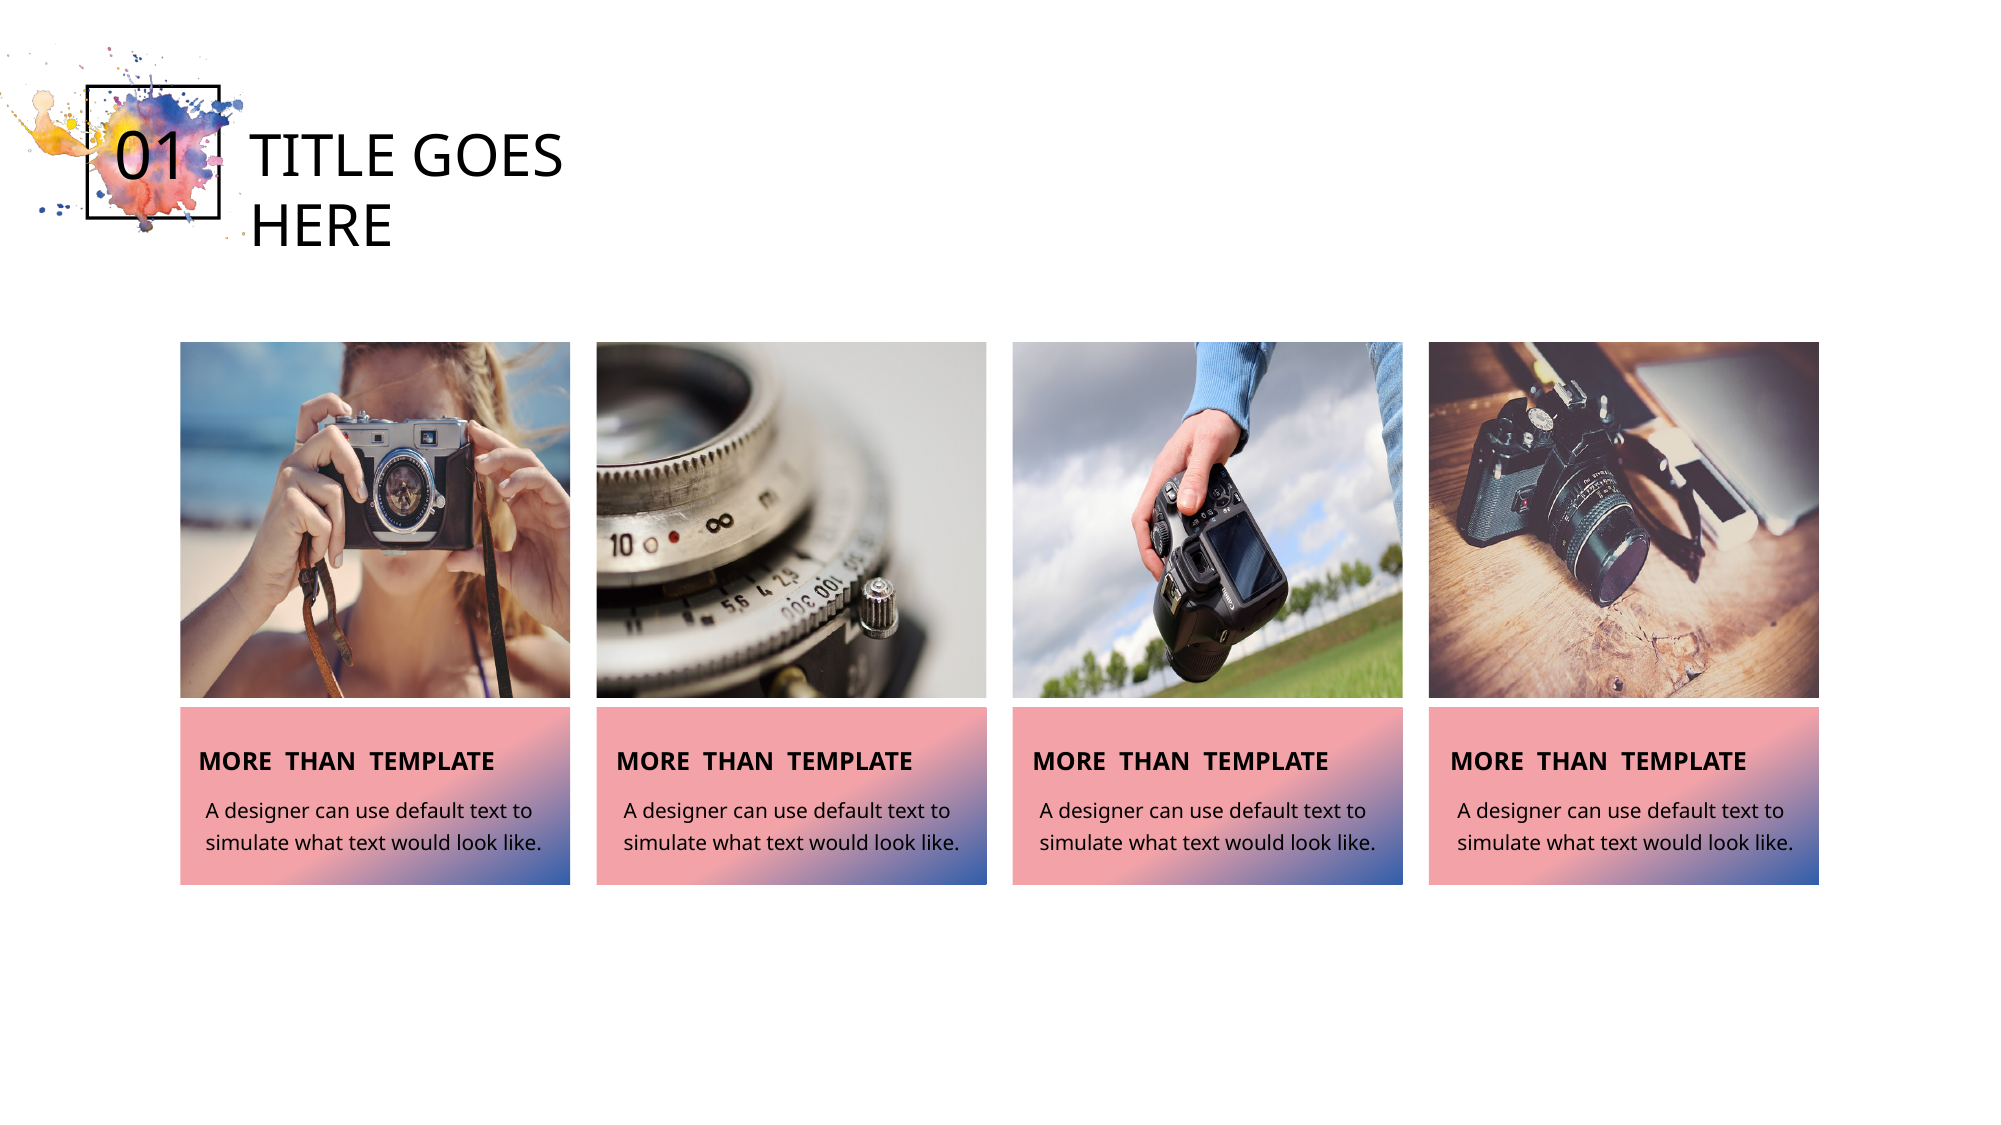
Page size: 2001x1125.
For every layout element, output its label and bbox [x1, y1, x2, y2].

text_box [175, 734, 592, 860]
text_box [1012, 706, 1404, 734]
text_box [1428, 706, 1820, 734]
text_box [0, 42, 680, 240]
text_box [1428, 860, 1820, 885]
text_box [1427, 734, 1844, 860]
text_box [1012, 342, 1404, 698]
text_box [179, 706, 571, 734]
text_box [1009, 734, 1426, 860]
text_box [595, 860, 987, 885]
text_box [595, 342, 987, 698]
text_box [595, 706, 987, 734]
text_box [1428, 342, 1820, 698]
text_box [1012, 860, 1404, 885]
text_box [179, 342, 571, 698]
text_box [593, 734, 1009, 860]
text_box [179, 860, 571, 885]
